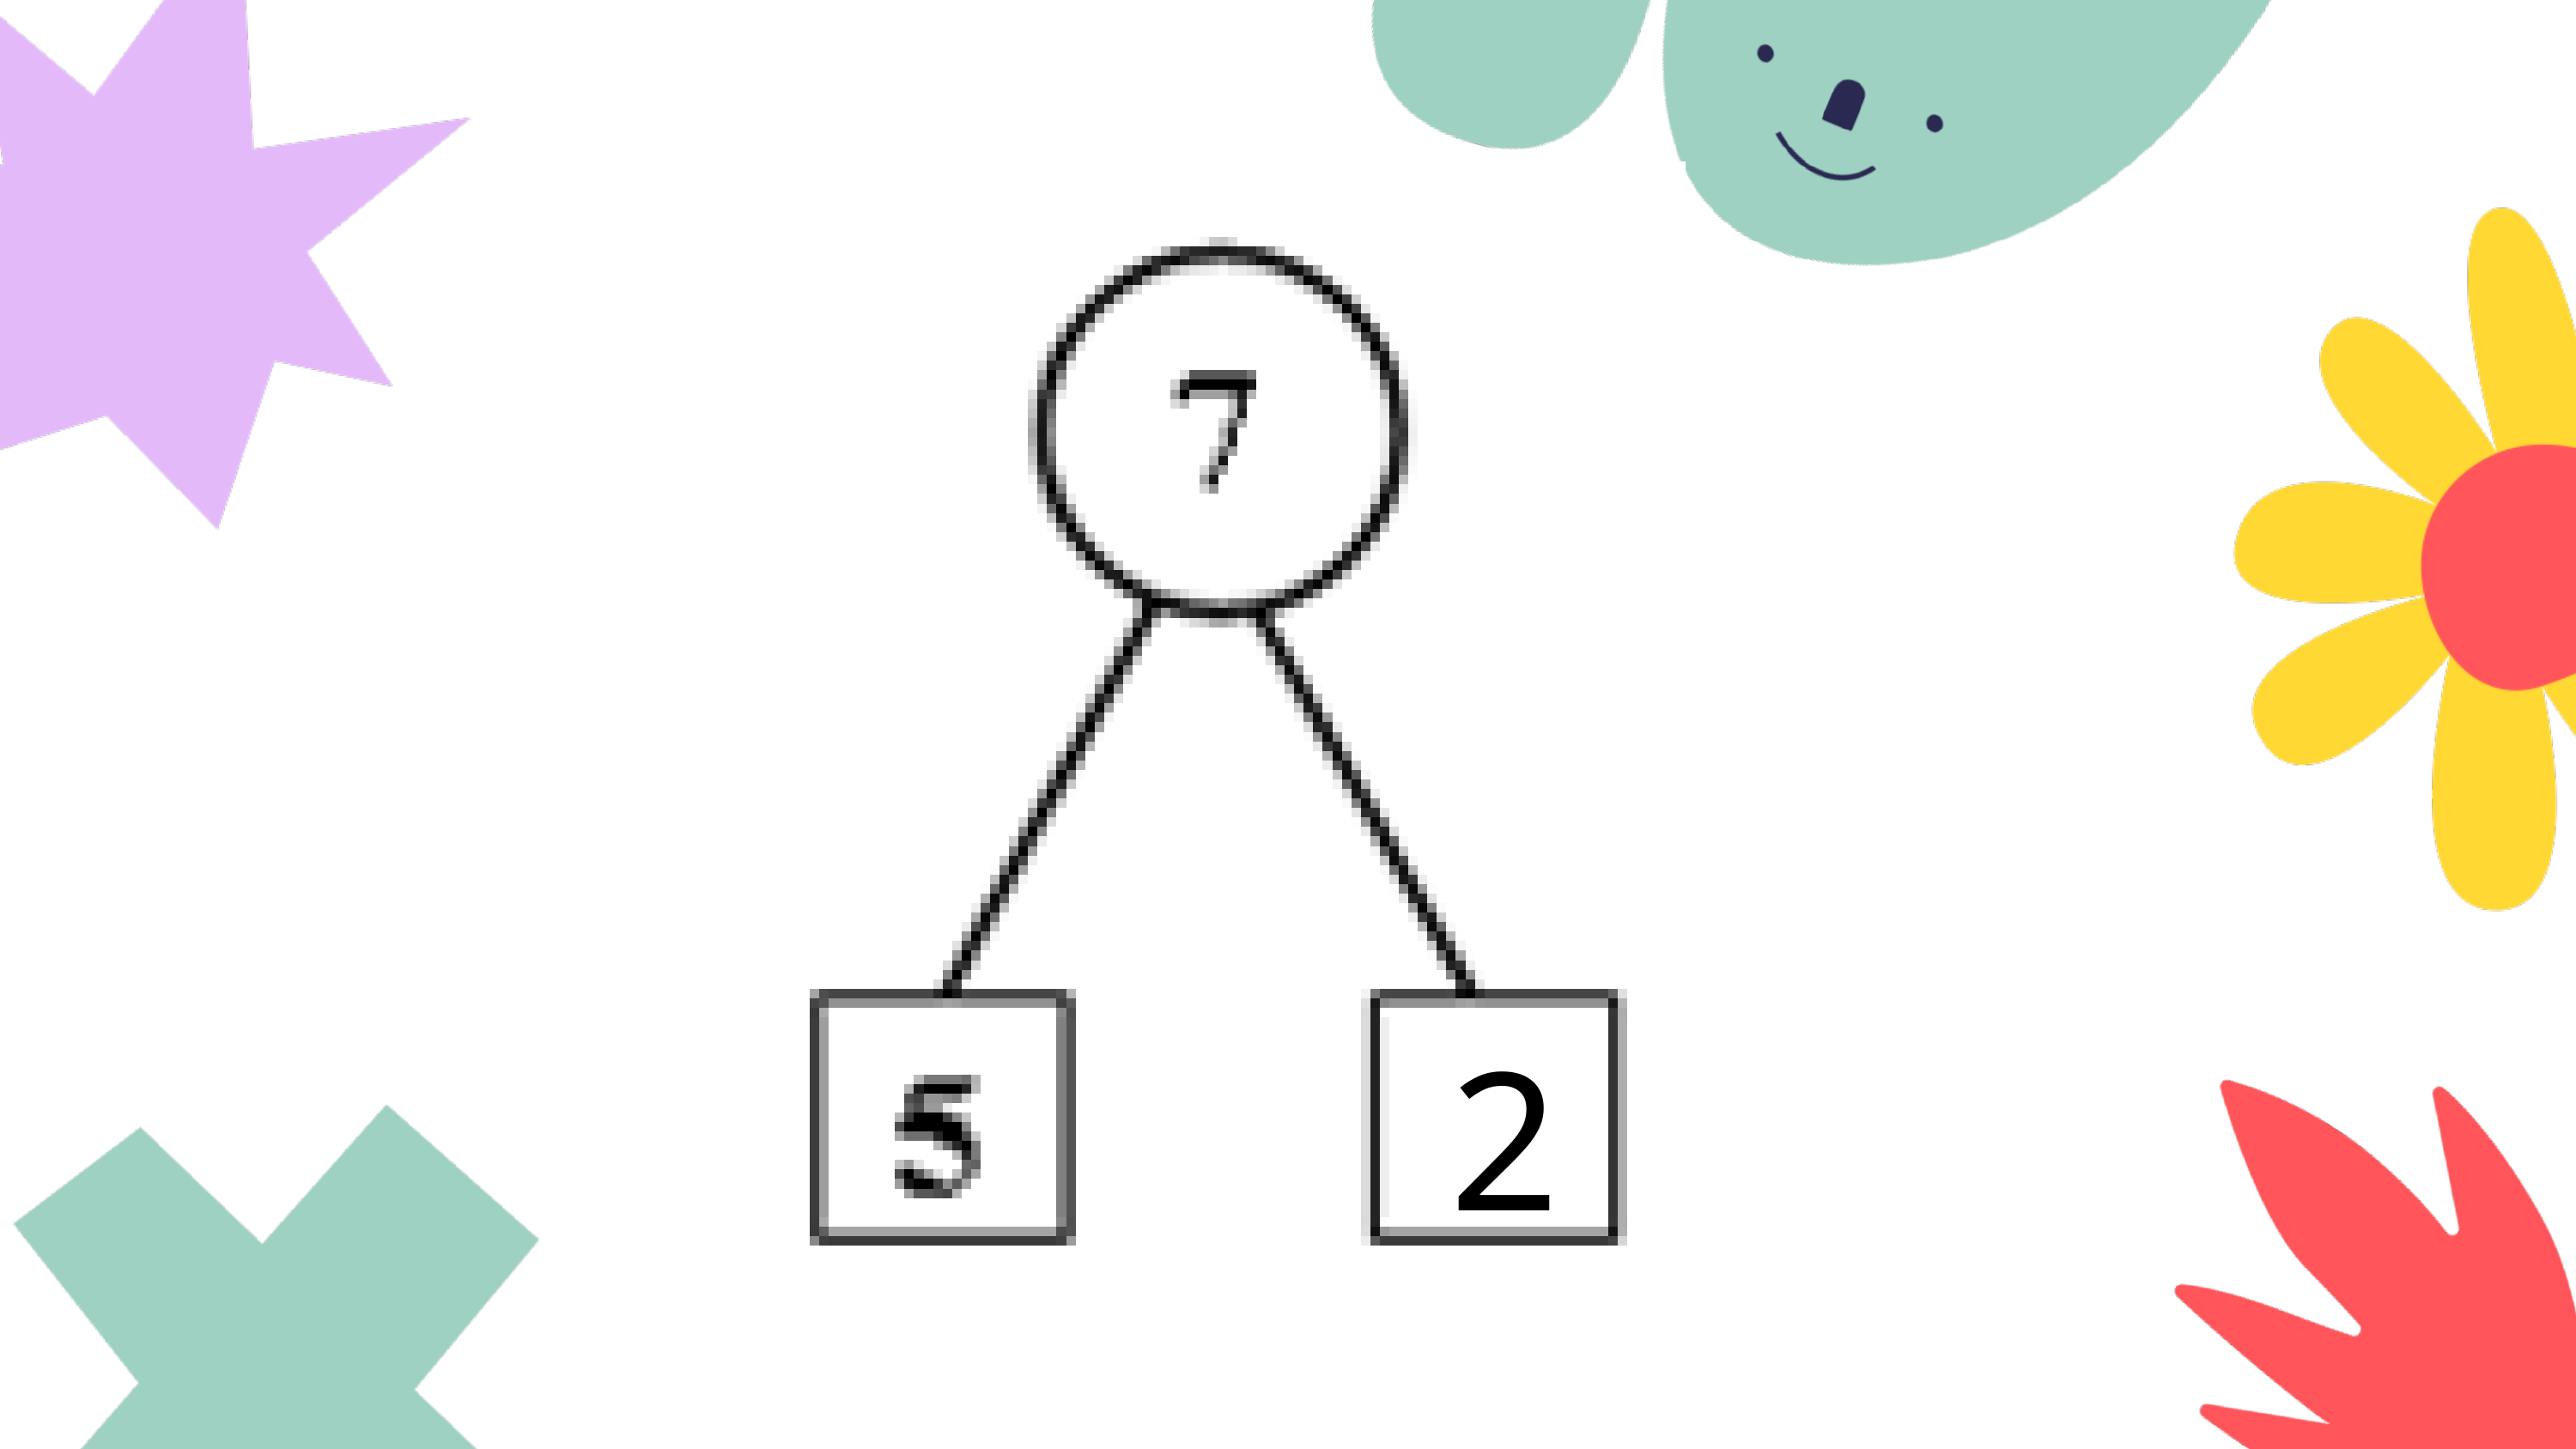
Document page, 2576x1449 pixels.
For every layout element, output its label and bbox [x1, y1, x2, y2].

picture [0, 1105, 589, 1449]
picture [2062, 985, 2576, 1449]
picture [762, 0, 2576, 1408]
picture [0, 0, 471, 530]
